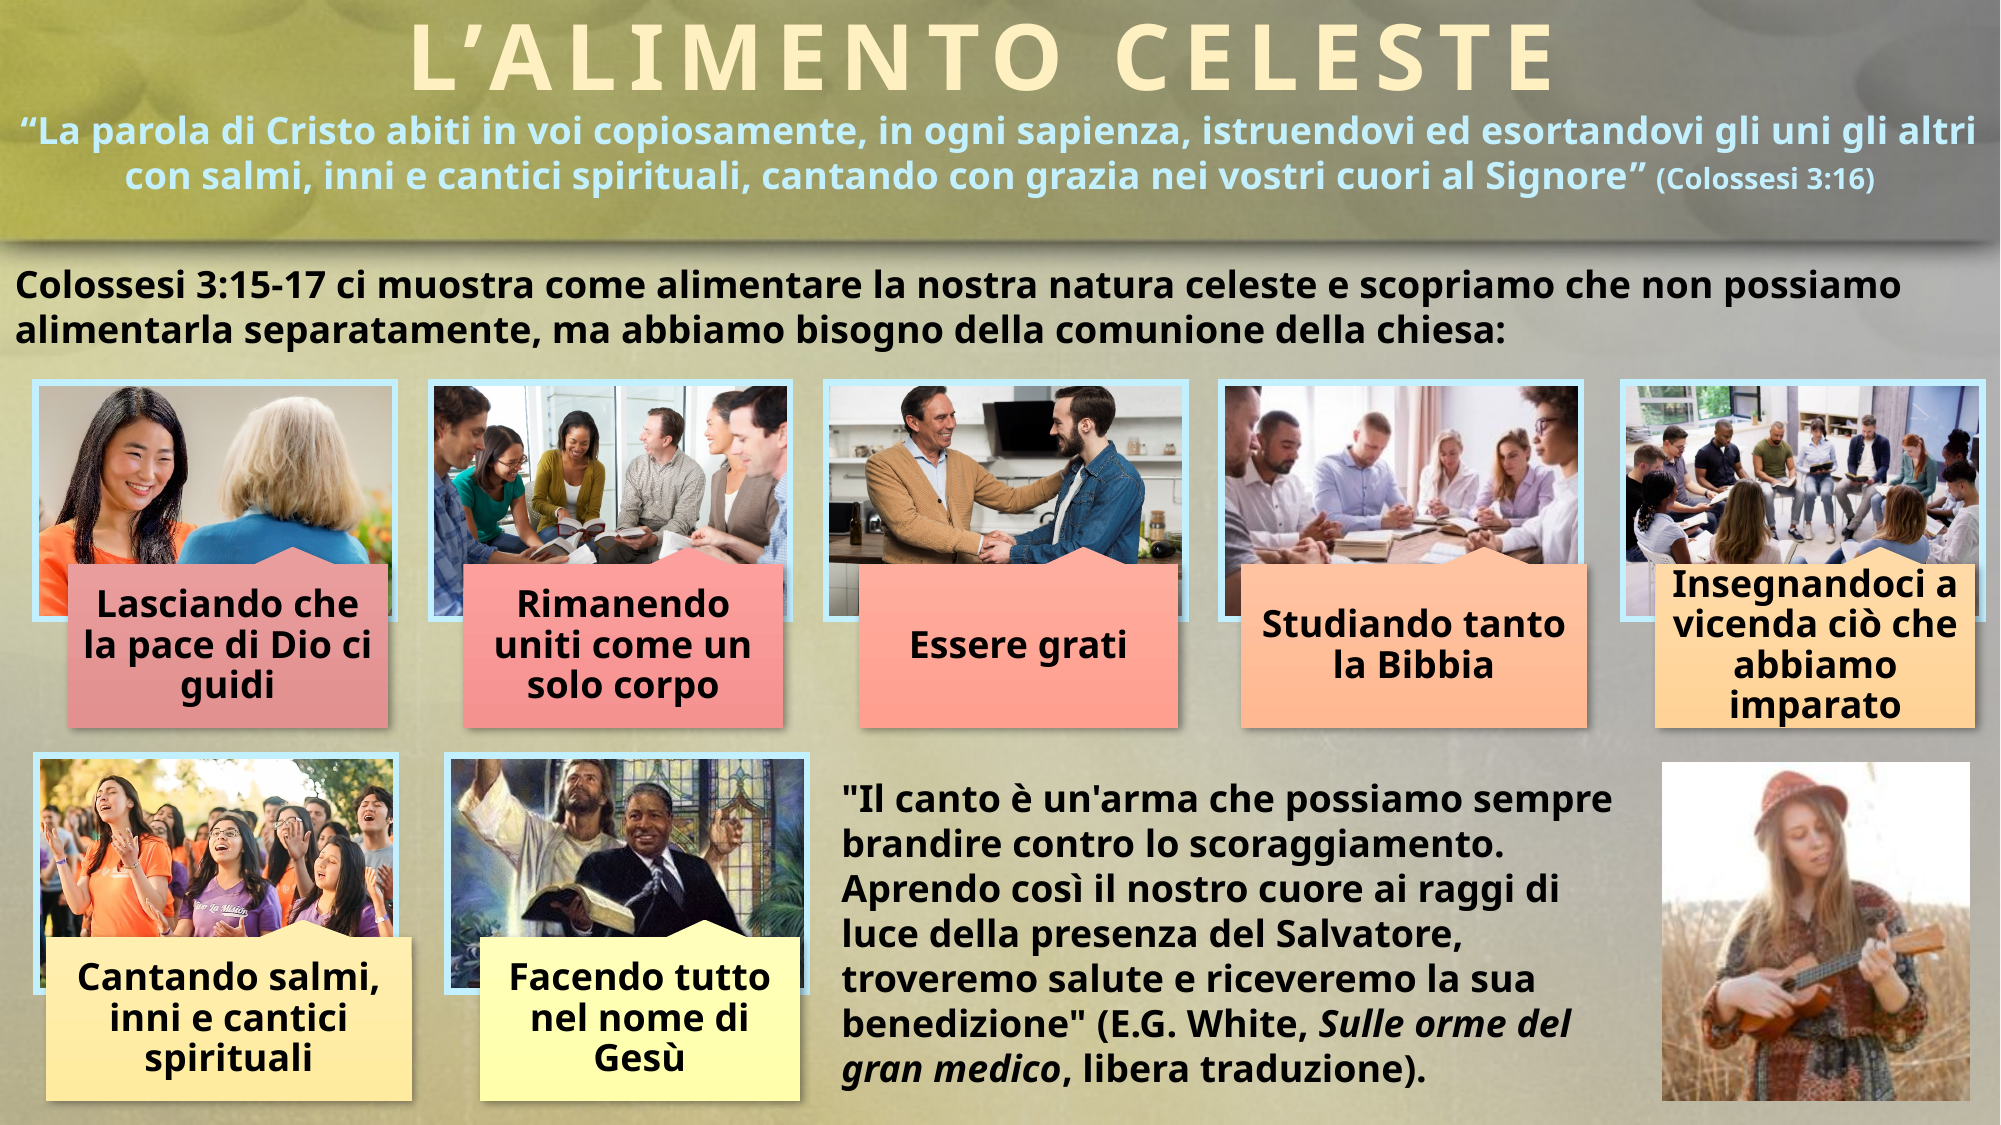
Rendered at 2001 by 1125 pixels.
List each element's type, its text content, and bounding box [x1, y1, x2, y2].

text_box L’ALIMENTO CELESTE [0, 0, 2000, 99]
text_box Colossesi 3:15-17 ci muostra come alimentare la nostra natura celeste e scopriamo che non possiamo alimentarla separatamente, ma abbiamo bisogno della comunione della chiesa: [0, 254, 2000, 359]
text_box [29, 333, 1989, 1102]
text_box “La parola di Cristo abiti in voi copiosamente, in ogni sapienza, istruendovi ed esortandovi gli uni gli altri con salmi, inni e cantici spirituali, cantando con grazia nei vostri cuori al Signore” (Colossesi 3:16) [0, 99, 2000, 205]
picture [0, 0, 2001, 1125]
